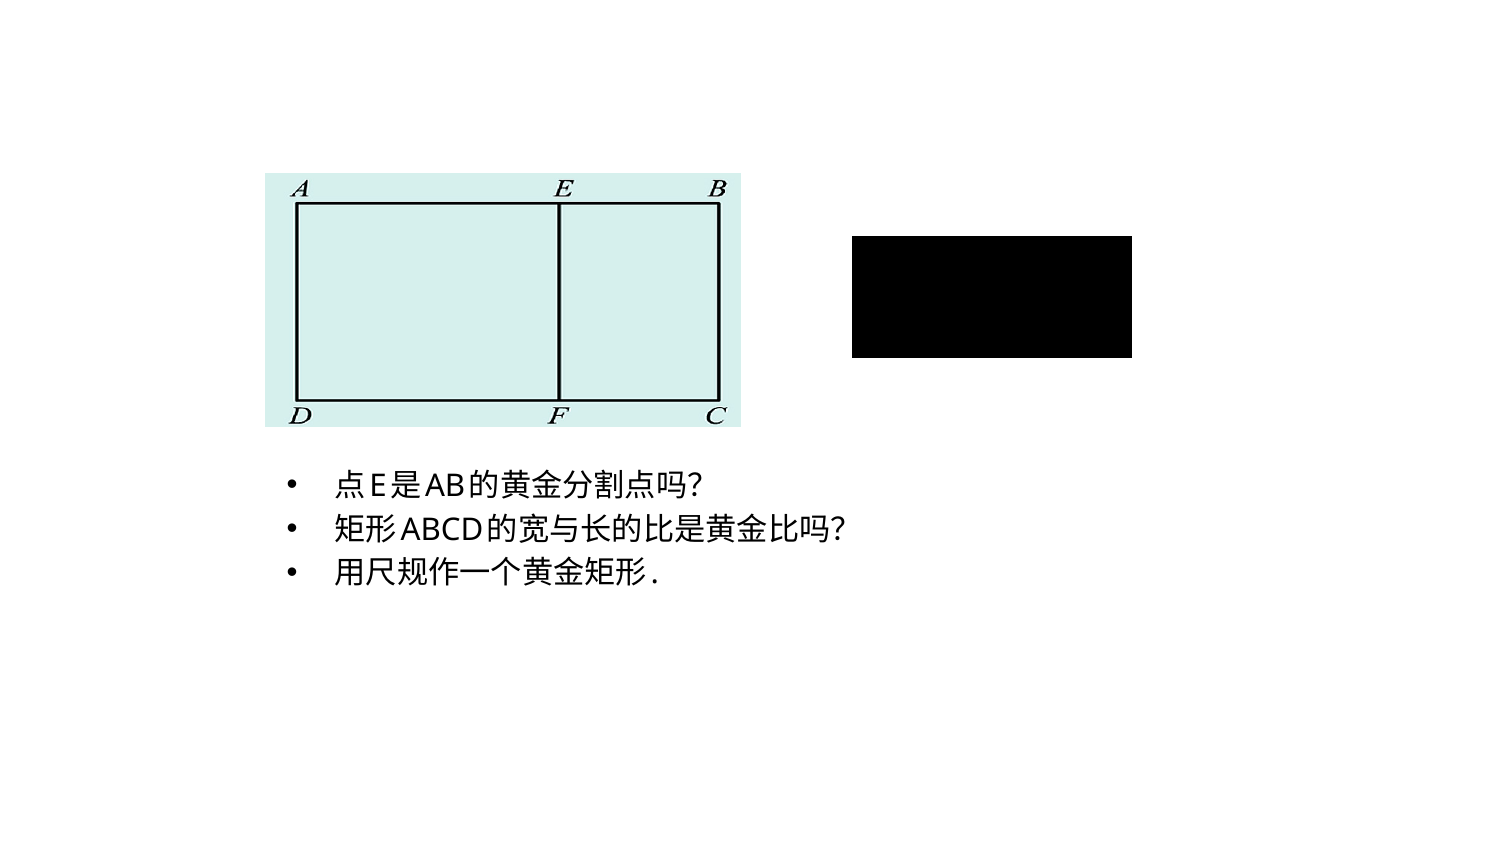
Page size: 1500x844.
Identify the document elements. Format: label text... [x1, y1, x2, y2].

picture [265, 173, 741, 428]
list 点E是AB的黄金分割点吗？ 矩形ABCD的宽与长的比是黄金比吗？ 用尺规作一个黄金矩形. [271, 457, 1500, 599]
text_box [852, 235, 1133, 359]
